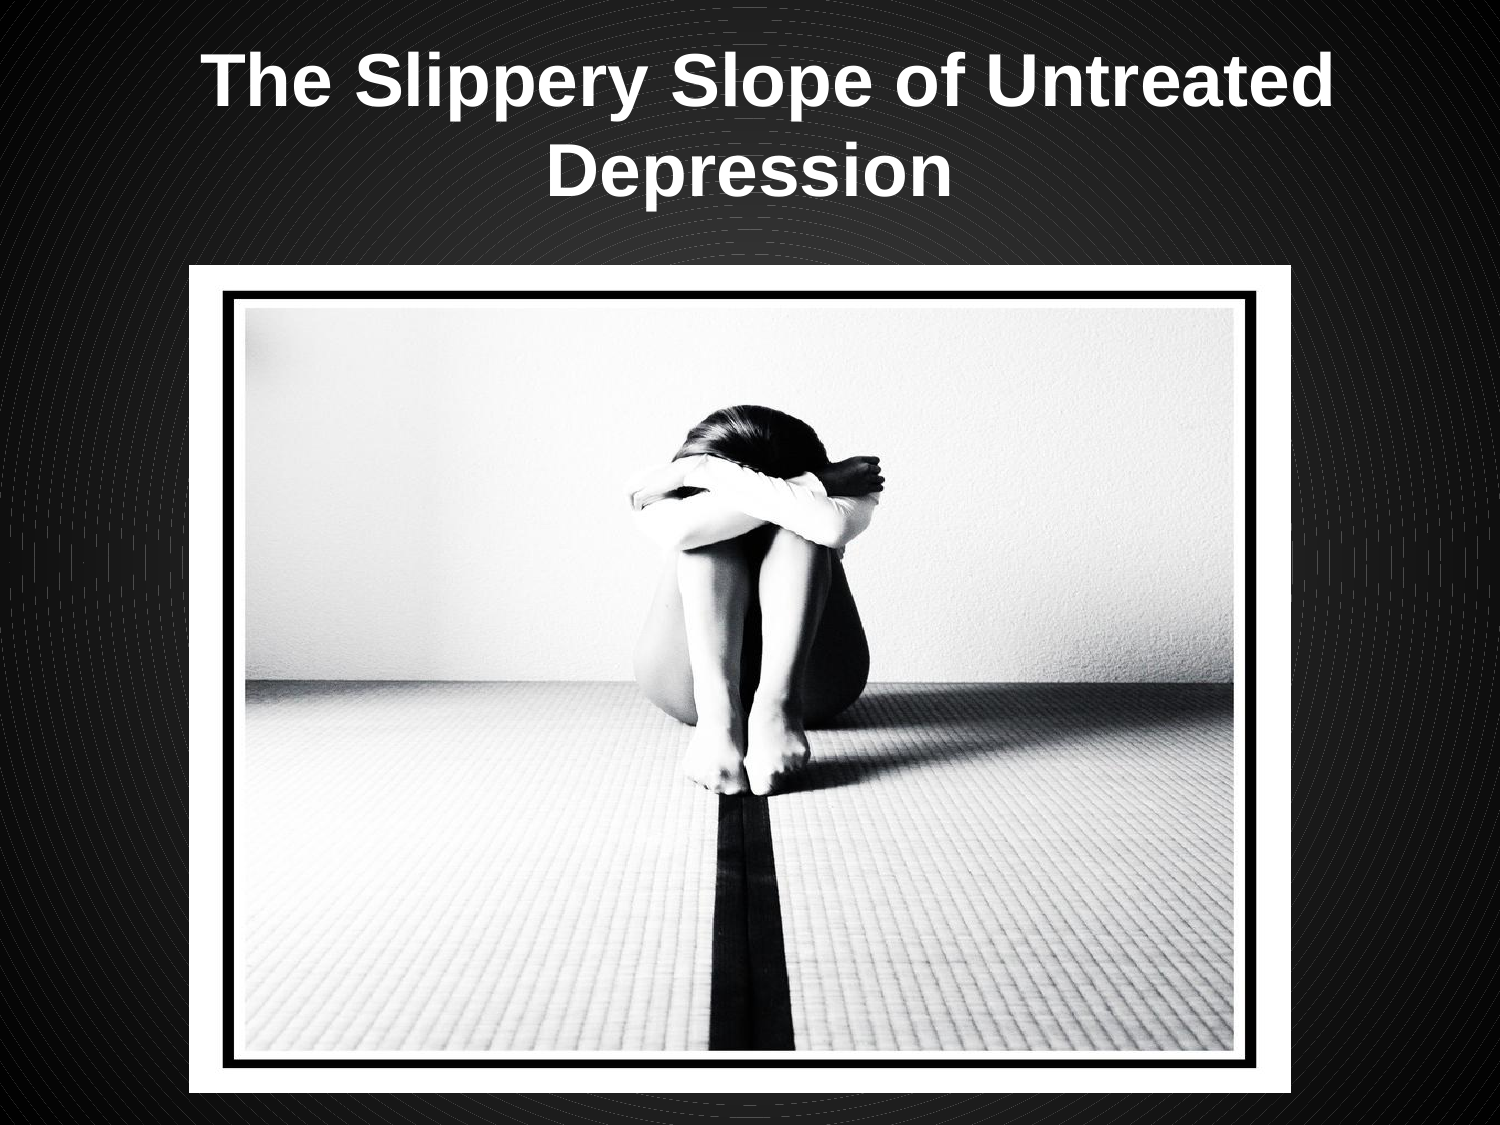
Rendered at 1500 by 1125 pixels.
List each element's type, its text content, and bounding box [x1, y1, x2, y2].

title The Slippery Slope of Untreated Depression [75, 38, 1425, 227]
picture [188, 265, 1291, 1094]
